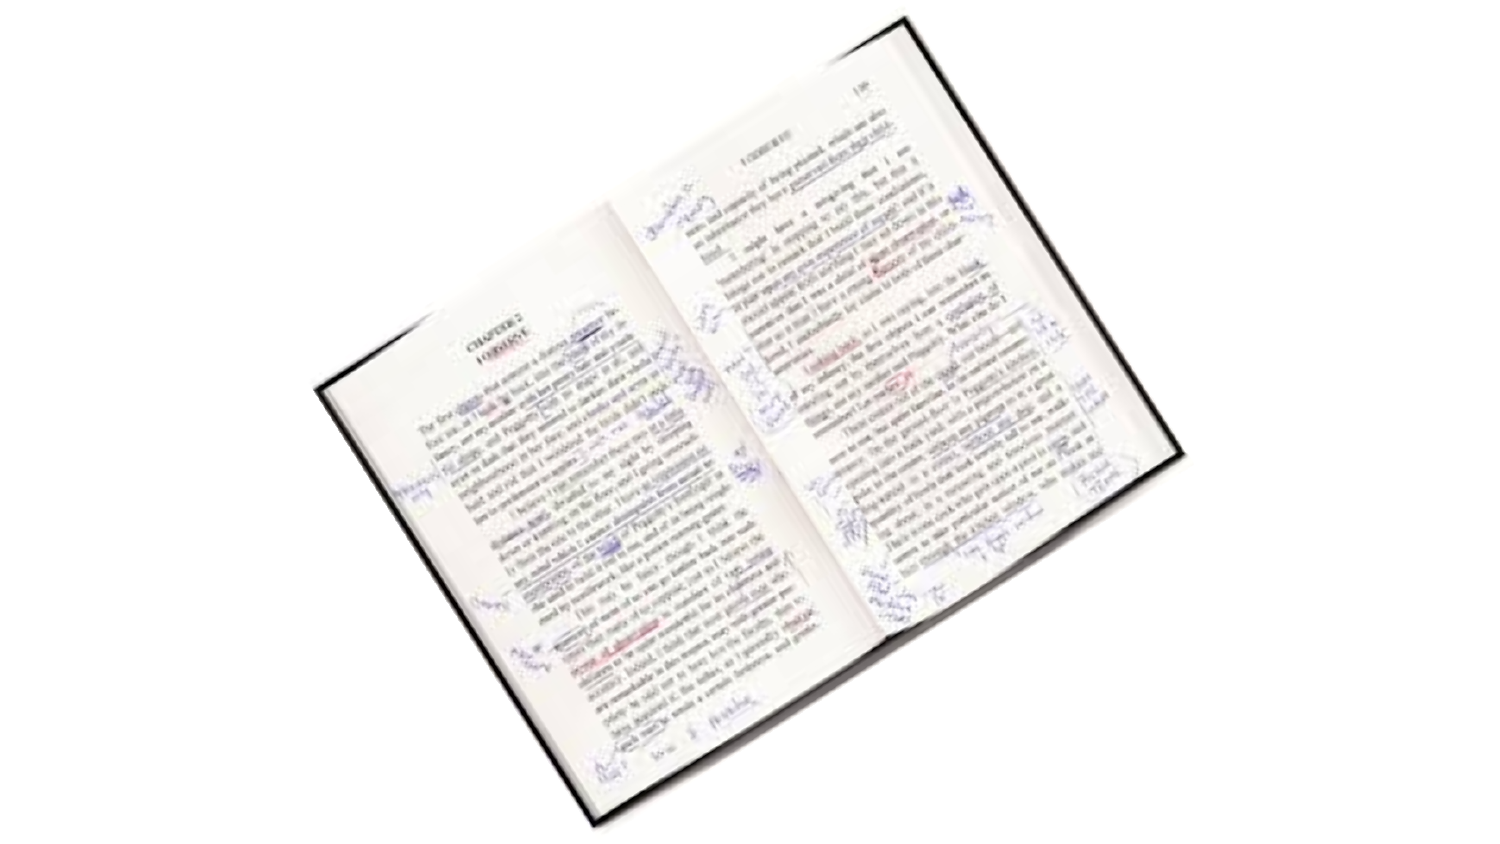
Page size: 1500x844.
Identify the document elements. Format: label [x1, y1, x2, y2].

picture [309, 6, 1193, 839]
